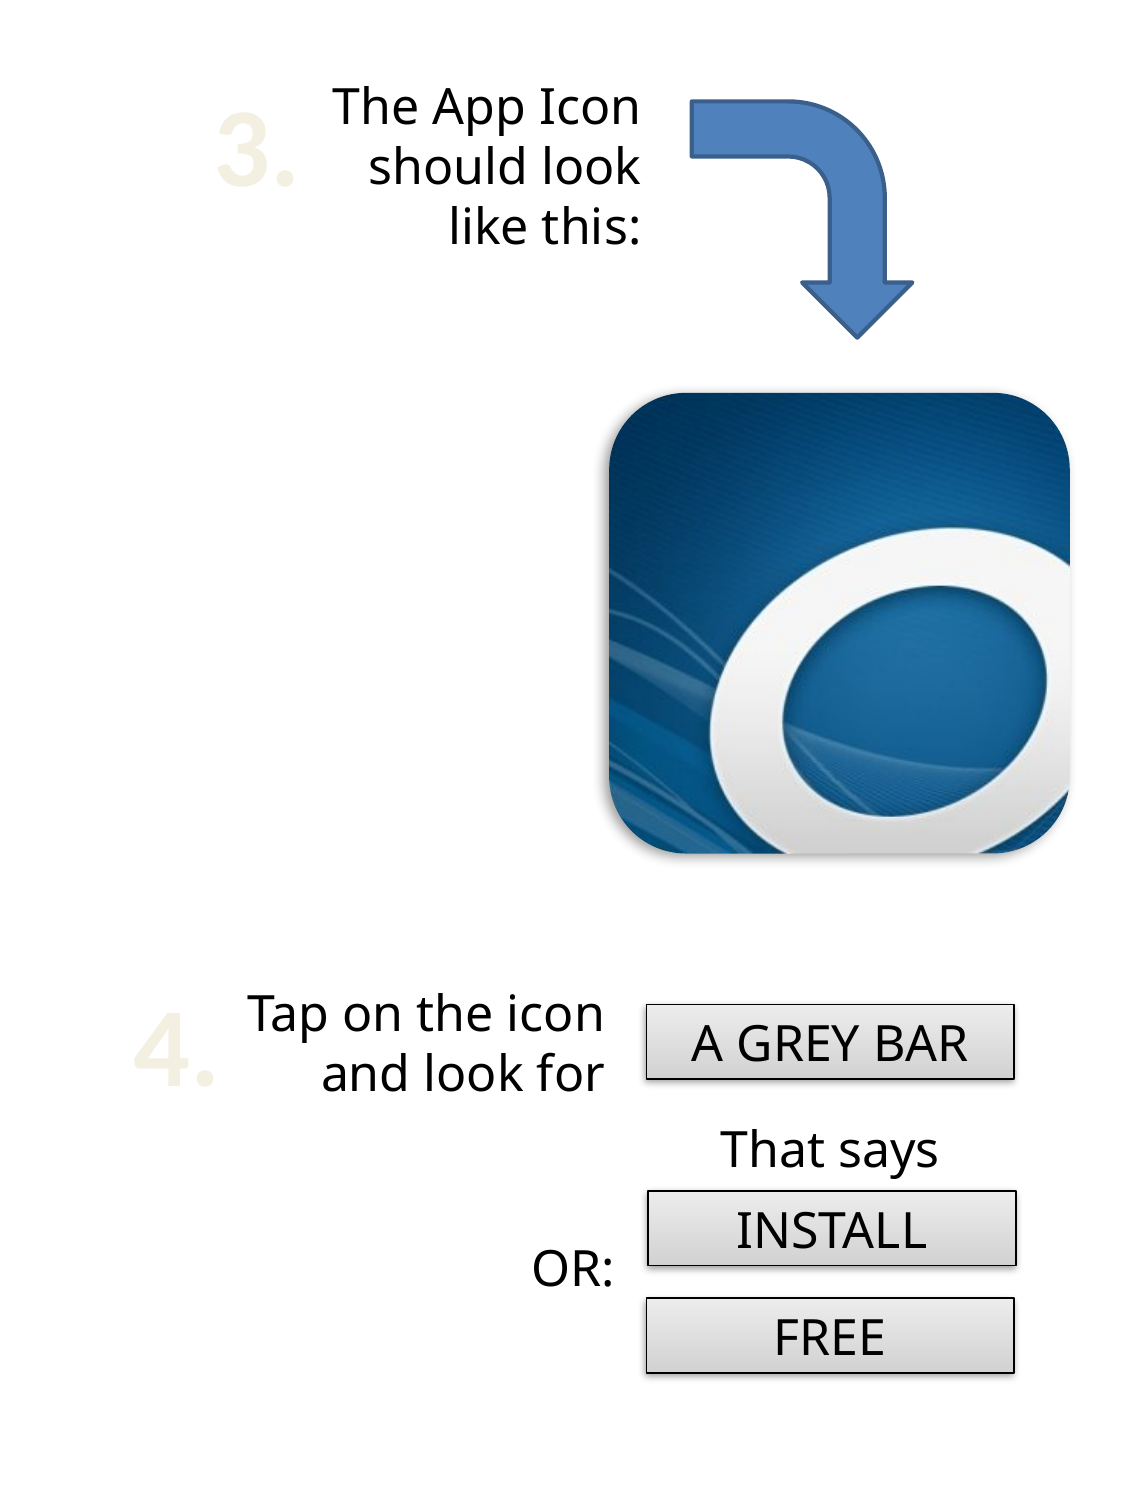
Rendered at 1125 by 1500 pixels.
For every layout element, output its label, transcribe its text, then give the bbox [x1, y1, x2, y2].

text_box 4. [118, 966, 236, 1117]
text_box INSTALL [647, 1190, 1017, 1266]
text_box [689, 99, 915, 340]
text_box A GREY BAR [646, 1004, 1015, 1080]
picture [608, 392, 1071, 854]
text_box Tap on the icon and look for [236, 974, 620, 1109]
text_box OR: [229, 1228, 630, 1304]
text_box The App Icon should look like this: [313, 67, 657, 262]
text_box 3. [198, 66, 316, 217]
text_box That says [630, 1110, 1031, 1186]
text_box FREE [646, 1297, 1015, 1374]
